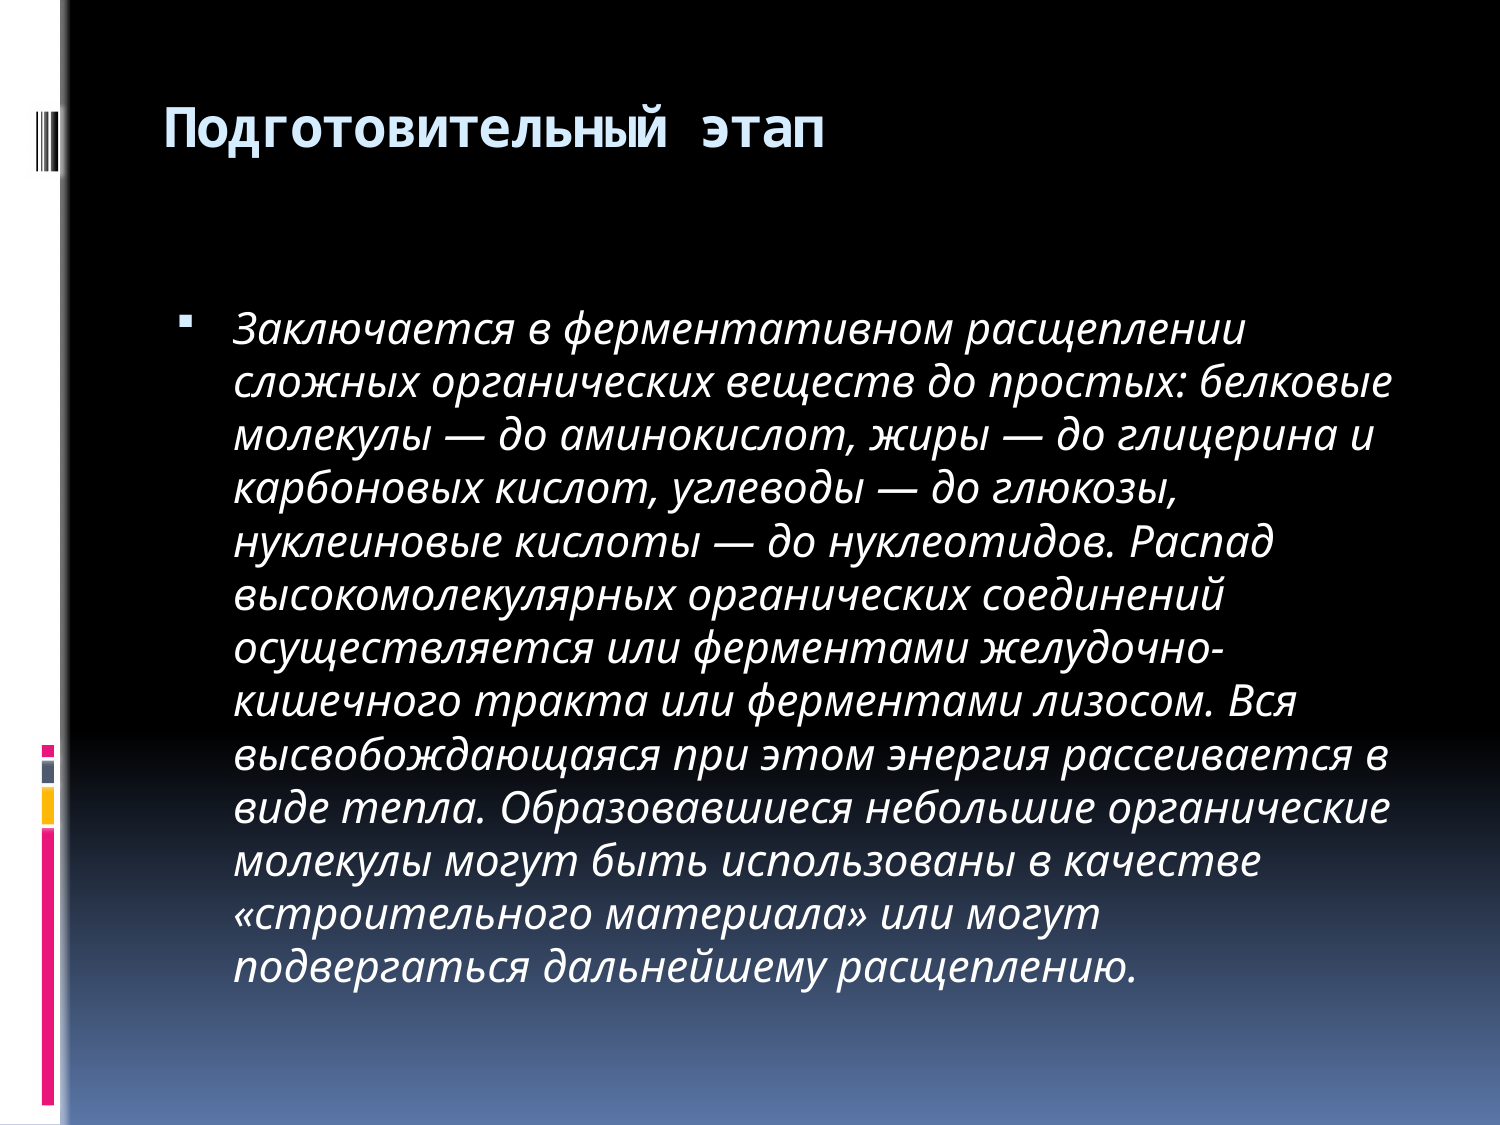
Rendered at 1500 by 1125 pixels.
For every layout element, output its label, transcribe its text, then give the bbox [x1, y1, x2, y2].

list Заключается в ферментативном расщеплении сложных органических веществ до простых: белковые молекулы — до аминокислот, жиры — до глицерина и карбоновых кислот, углеводы — до глюкозы, нуклеиновые кислоты — до нуклеотидов. Распад высокомолекулярных органических соединений осуществляется или ферментами желудочно-кишечного тракта или ферментами лизосом. Вся высвобождающаяся при этом энергия рассеивается в виде тепла. Образовавшиеся небольшие органические молекулы могут быть использованы в качестве «строительного материала» или могут подвергаться дальнейшему расщеплению. [150, 292, 1425, 1043]
title Подготовительный этап [150, 83, 1425, 234]
